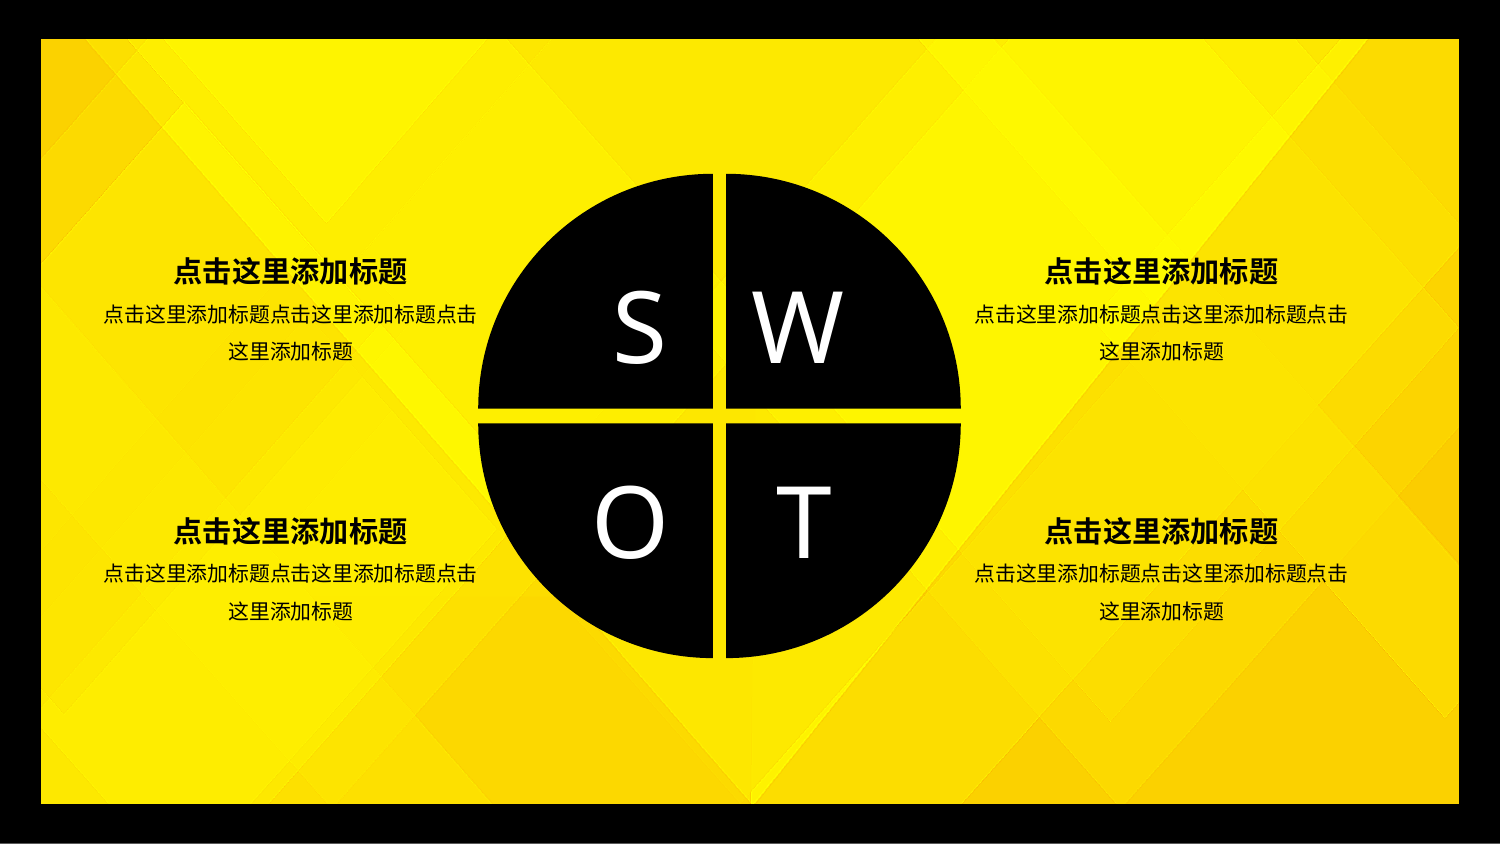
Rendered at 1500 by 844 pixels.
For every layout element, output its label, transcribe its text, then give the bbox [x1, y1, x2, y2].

picture [41, 39, 1459, 804]
text_box T [762, 450, 848, 586]
text_box [726, 423, 961, 659]
text_box W [736, 256, 859, 391]
text_box 点击这里添加标题 点击这里添加标题点击这里添加标题点击这里添加标题 [89, 492, 492, 628]
text_box [726, 173, 961, 409]
text_box 点击这里添加标题 点击这里添加标题点击这里添加标题点击这里添加标题 [89, 232, 492, 368]
text_box O [576, 450, 684, 586]
text_box S [597, 256, 682, 391]
text_box [478, 173, 713, 409]
text_box 点击这里添加标题 点击这里添加标题点击这里添加标题点击这里添加标题 [960, 232, 1363, 368]
text_box 点击这里添加标题 点击这里添加标题点击这里添加标题点击这里添加标题 [960, 492, 1363, 628]
text_box [478, 423, 713, 659]
